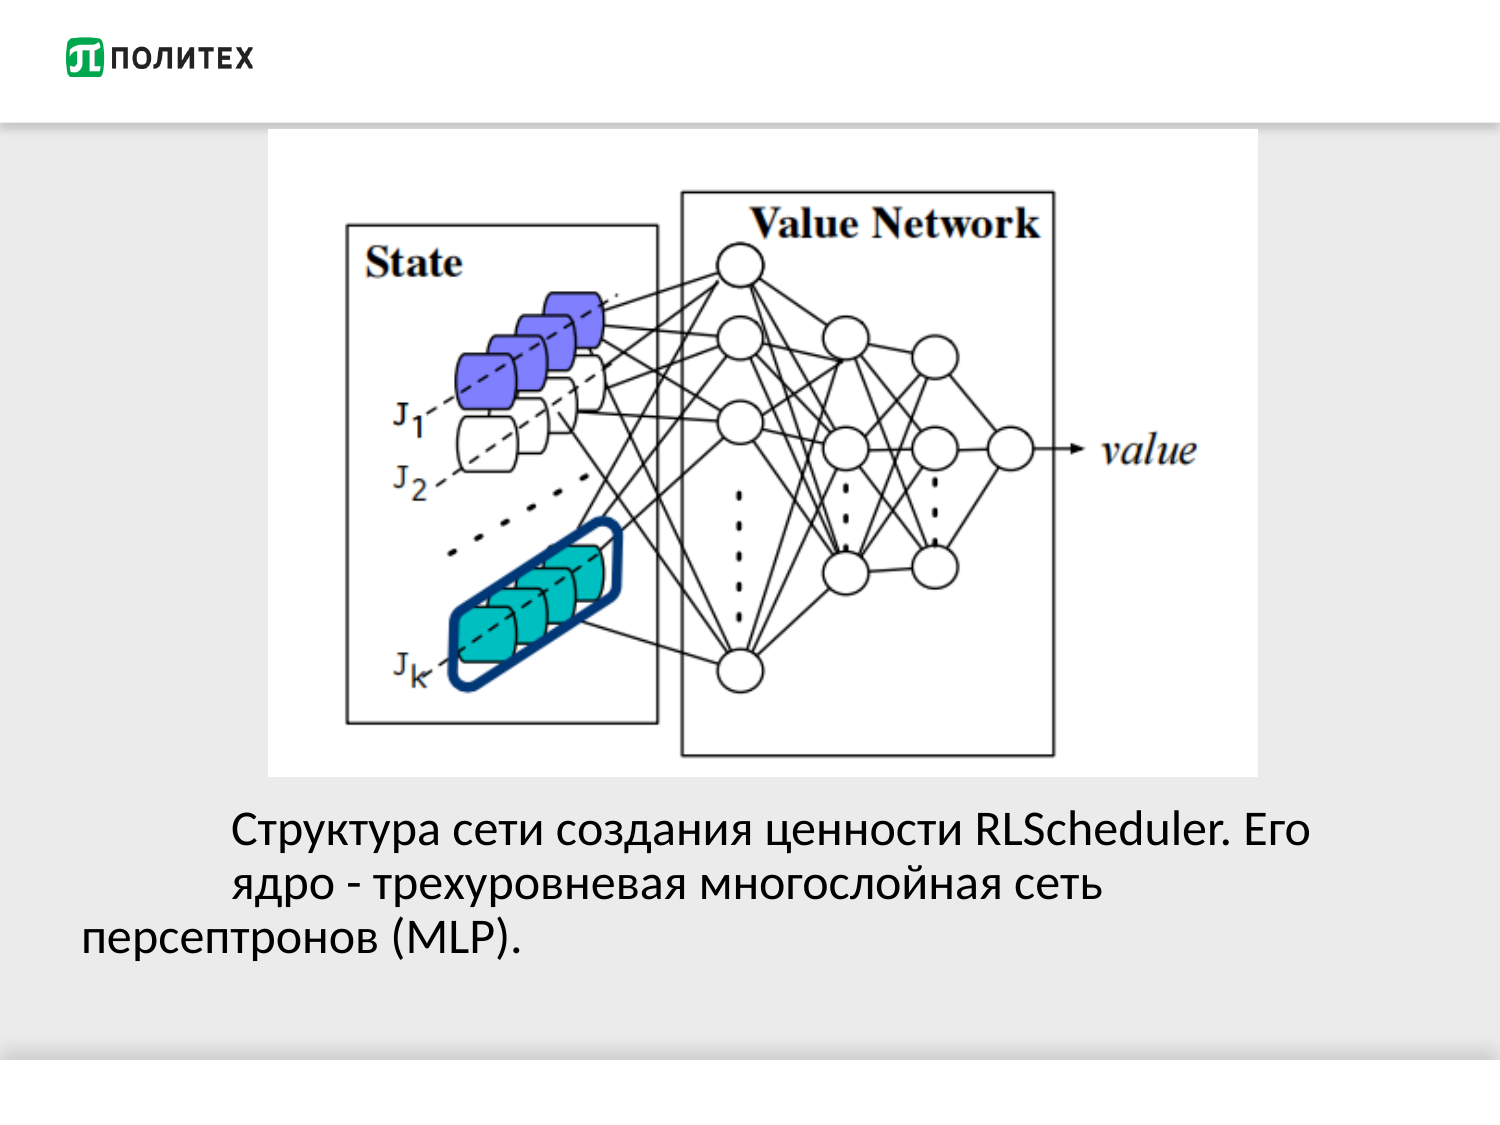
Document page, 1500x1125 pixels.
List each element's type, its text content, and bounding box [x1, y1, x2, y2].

list Структура сети создания ценности RLScheduler. Его ядро - трехуровневая многослойная сеть персептронов (MLP). [66, 185, 1426, 997]
picture [268, 129, 1258, 777]
